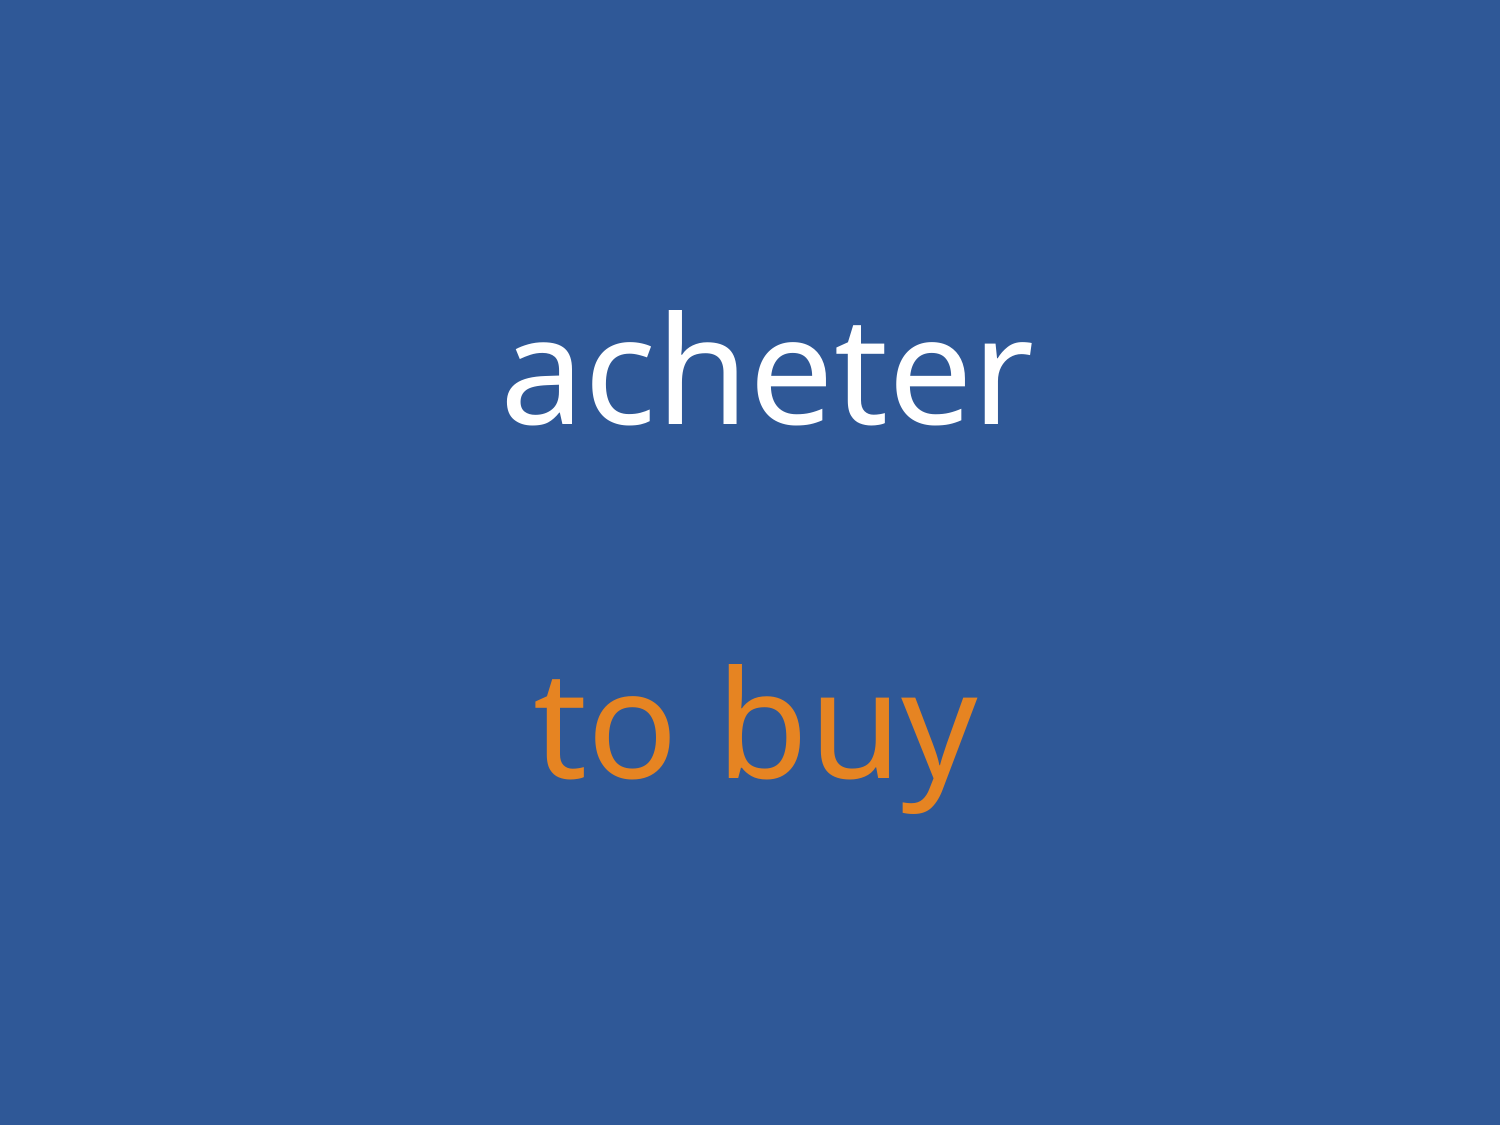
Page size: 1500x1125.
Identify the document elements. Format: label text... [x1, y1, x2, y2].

text_box to buy [301, 621, 1211, 817]
text_box acheter [301, 267, 1235, 462]
